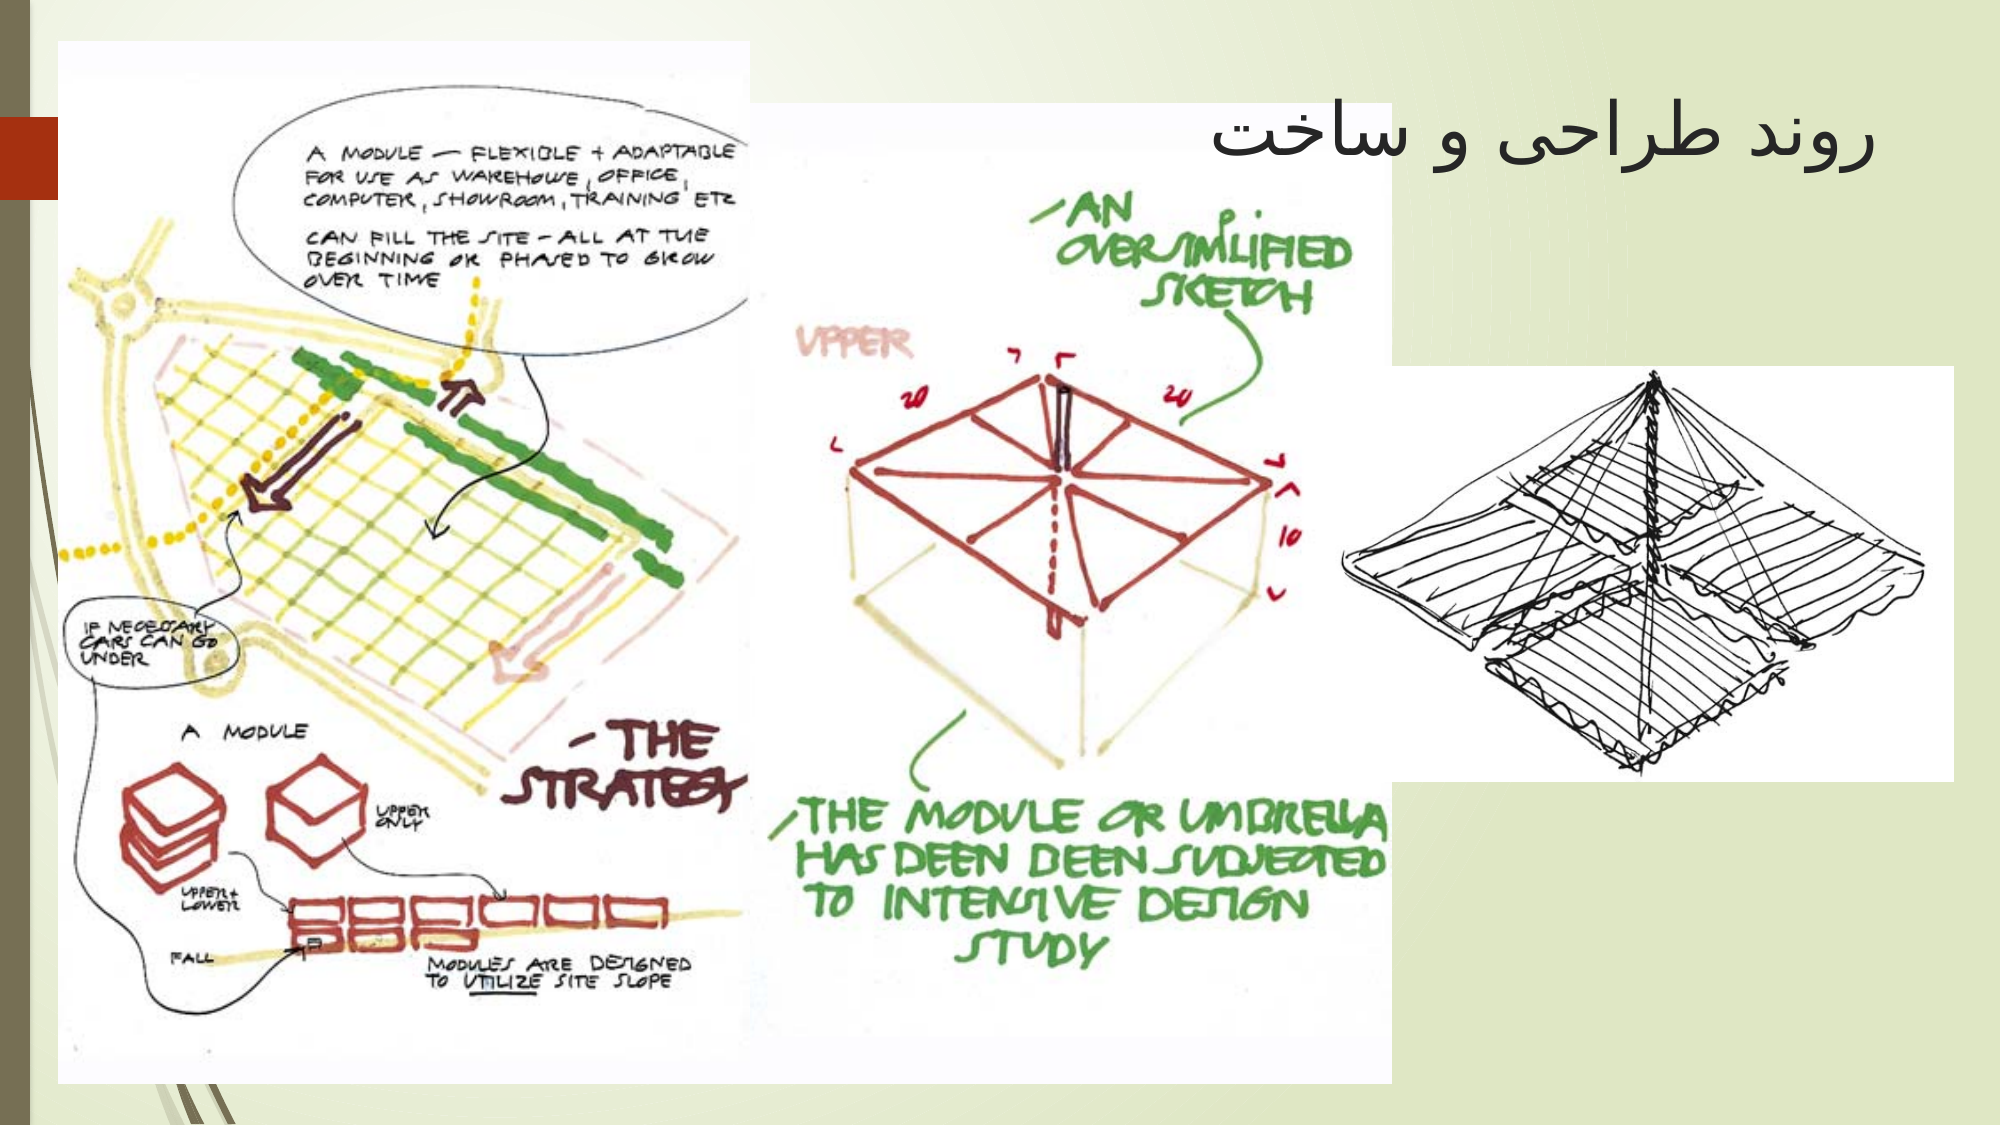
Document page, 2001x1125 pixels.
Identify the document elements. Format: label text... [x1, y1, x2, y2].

title روند طراحی و ساخت [754, 73, 1895, 179]
picture [57, 41, 1954, 1084]
